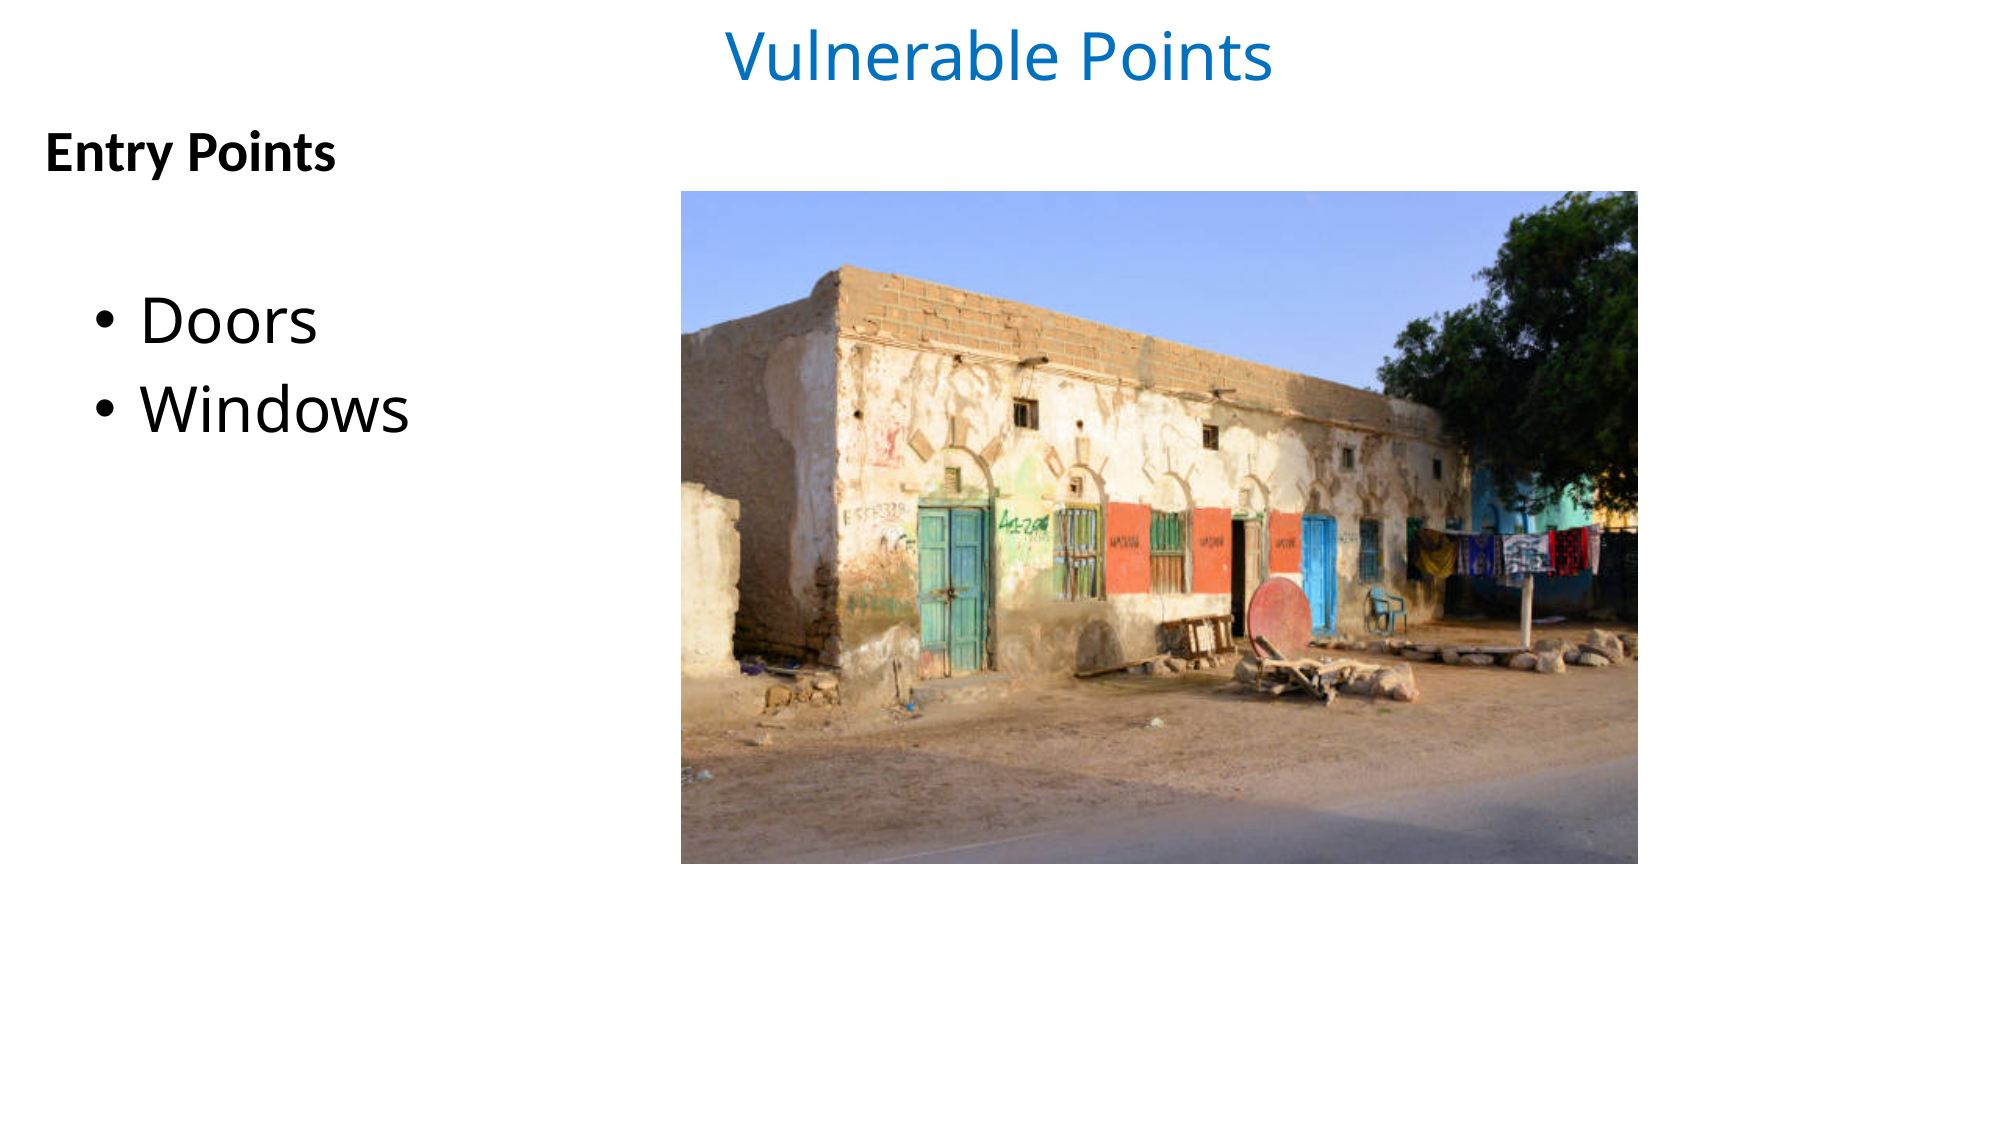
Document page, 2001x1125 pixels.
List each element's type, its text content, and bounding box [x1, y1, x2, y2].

text_box Entry Points [30, 105, 551, 191]
picture [681, 191, 1638, 864]
list Doors Windows [78, 272, 551, 794]
title Vulnerable Points [299, 2, 1701, 106]
